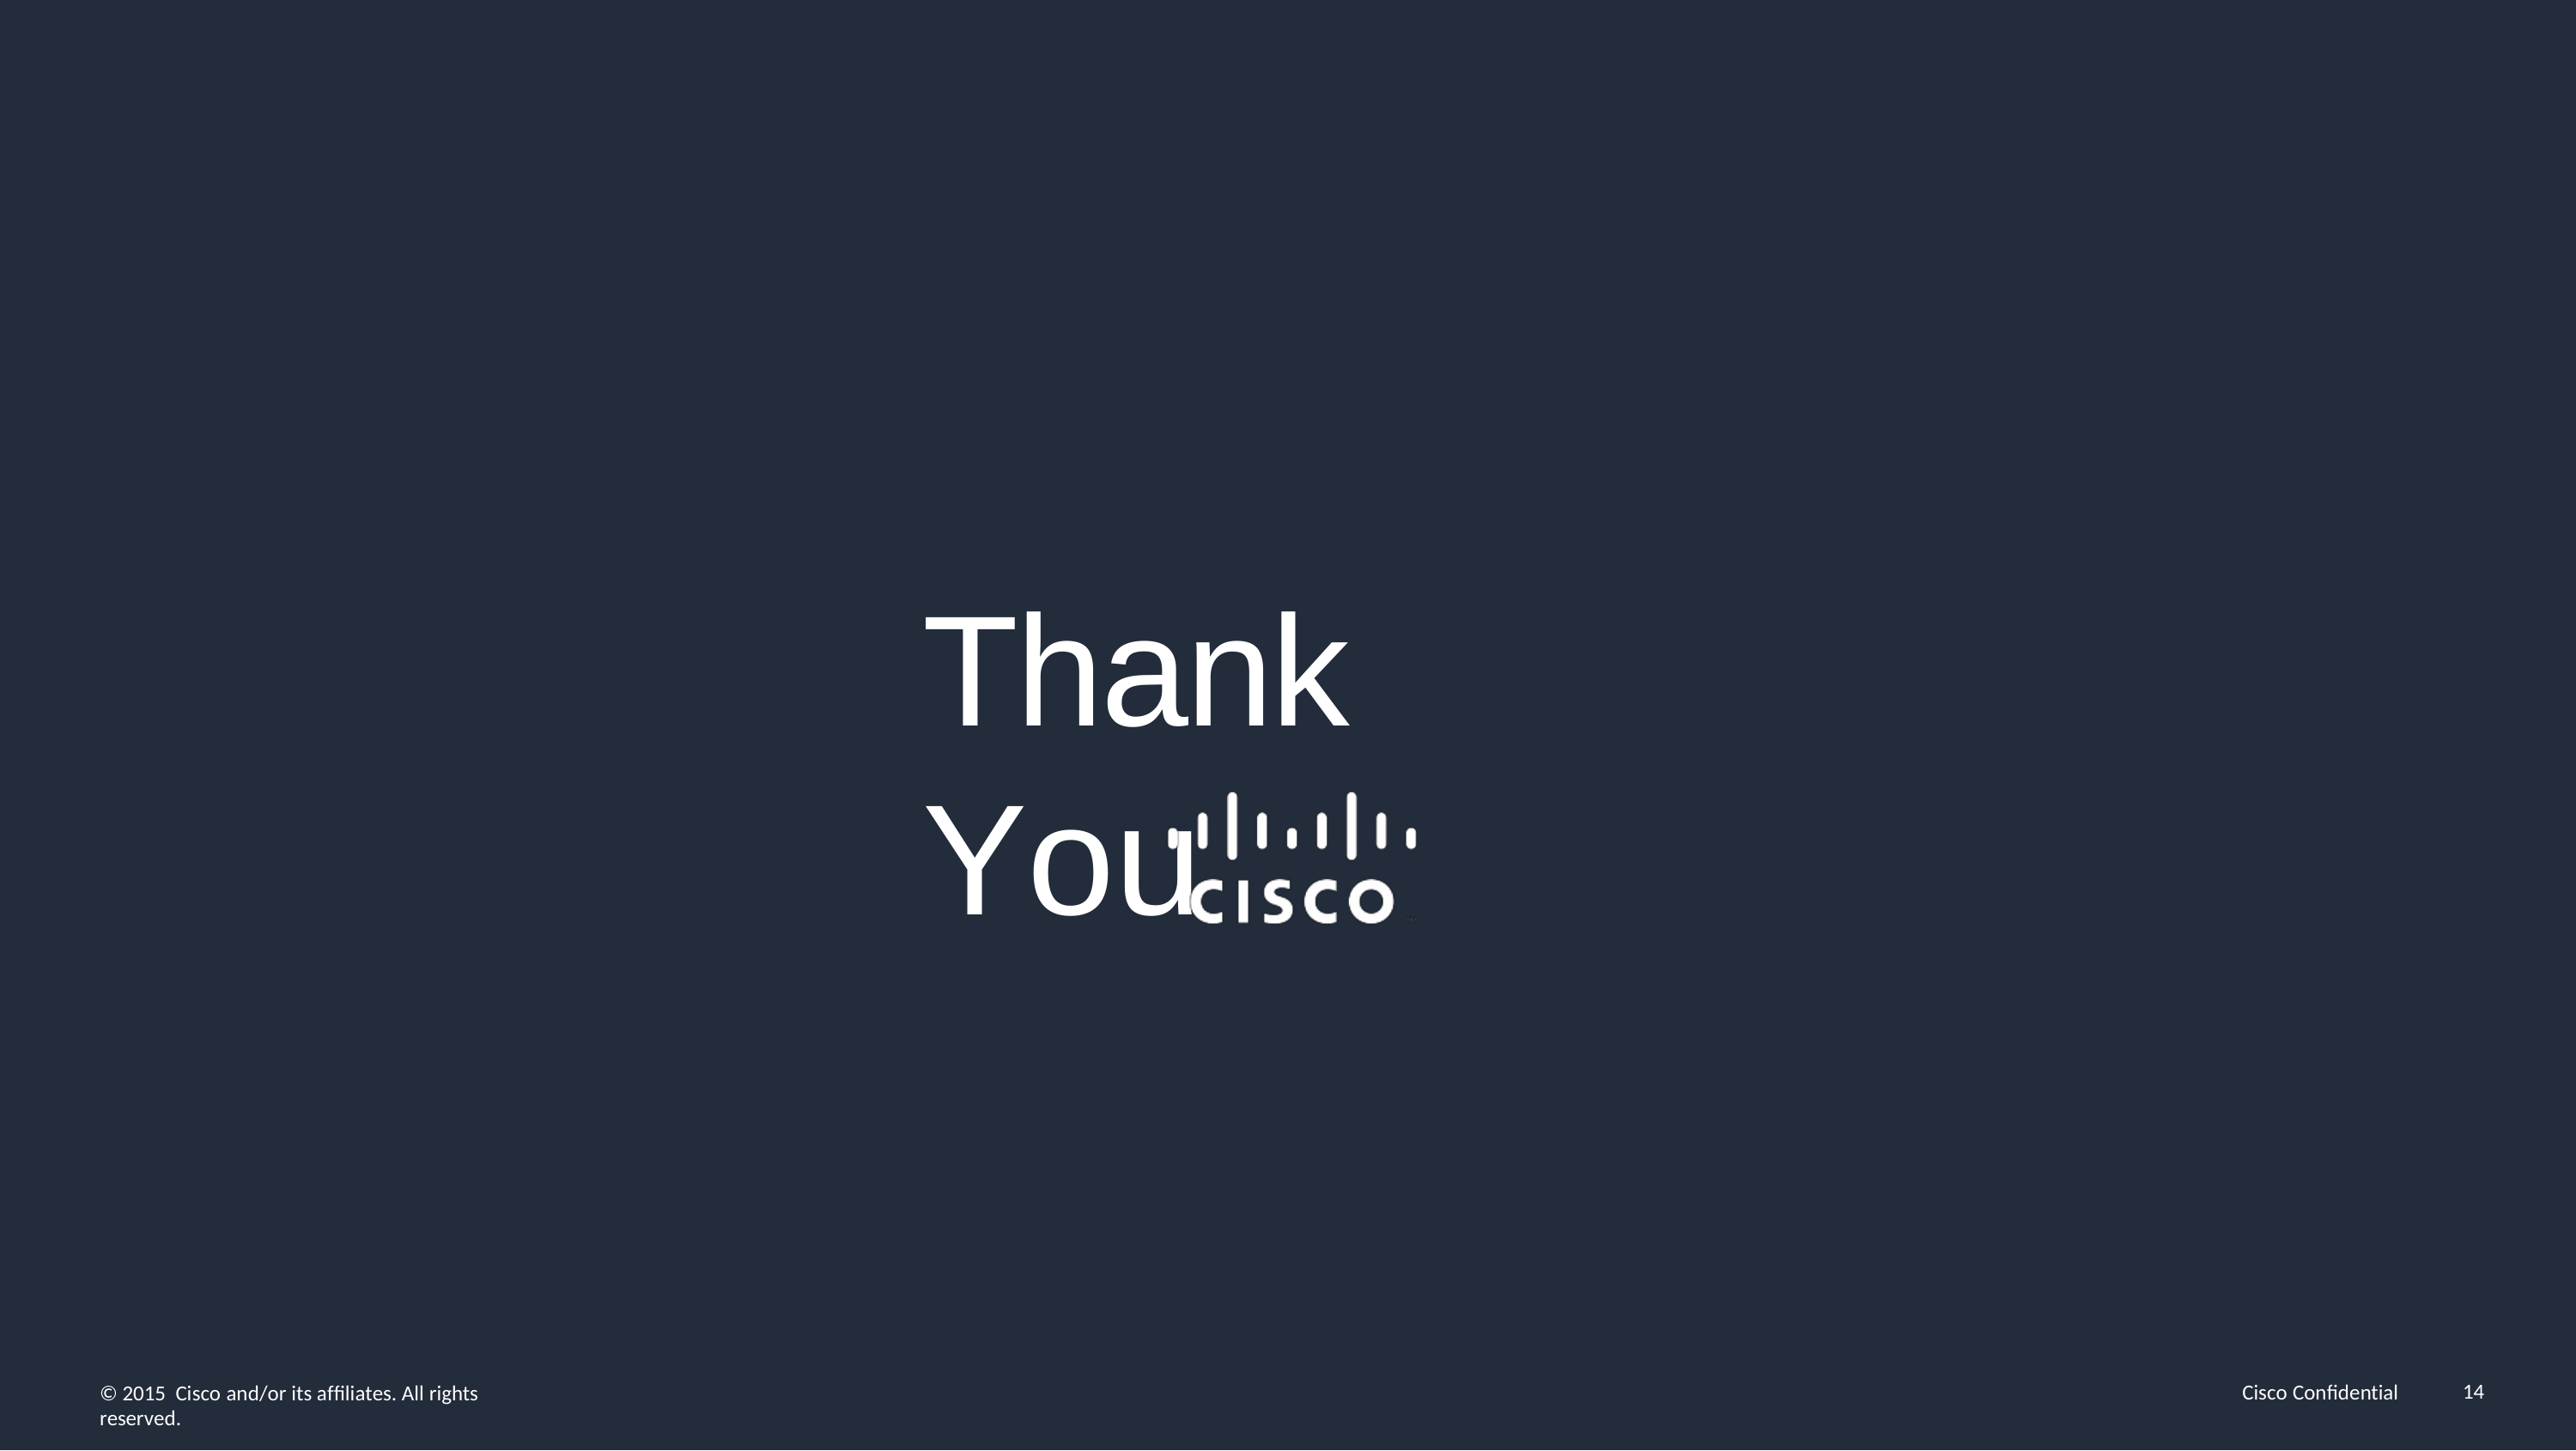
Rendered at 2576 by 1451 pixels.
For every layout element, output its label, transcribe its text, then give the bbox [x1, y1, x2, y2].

text_box Thank You [920, 568, 1656, 770]
text_box © 2015 Cisco and/or its affiliates. All rights reserved. [97, 1379, 565, 1408]
text_box Cisco Confidential [2240, 1378, 2401, 1407]
text_box [1158, 782, 1426, 934]
text_box 14 [2461, 1377, 2487, 1406]
